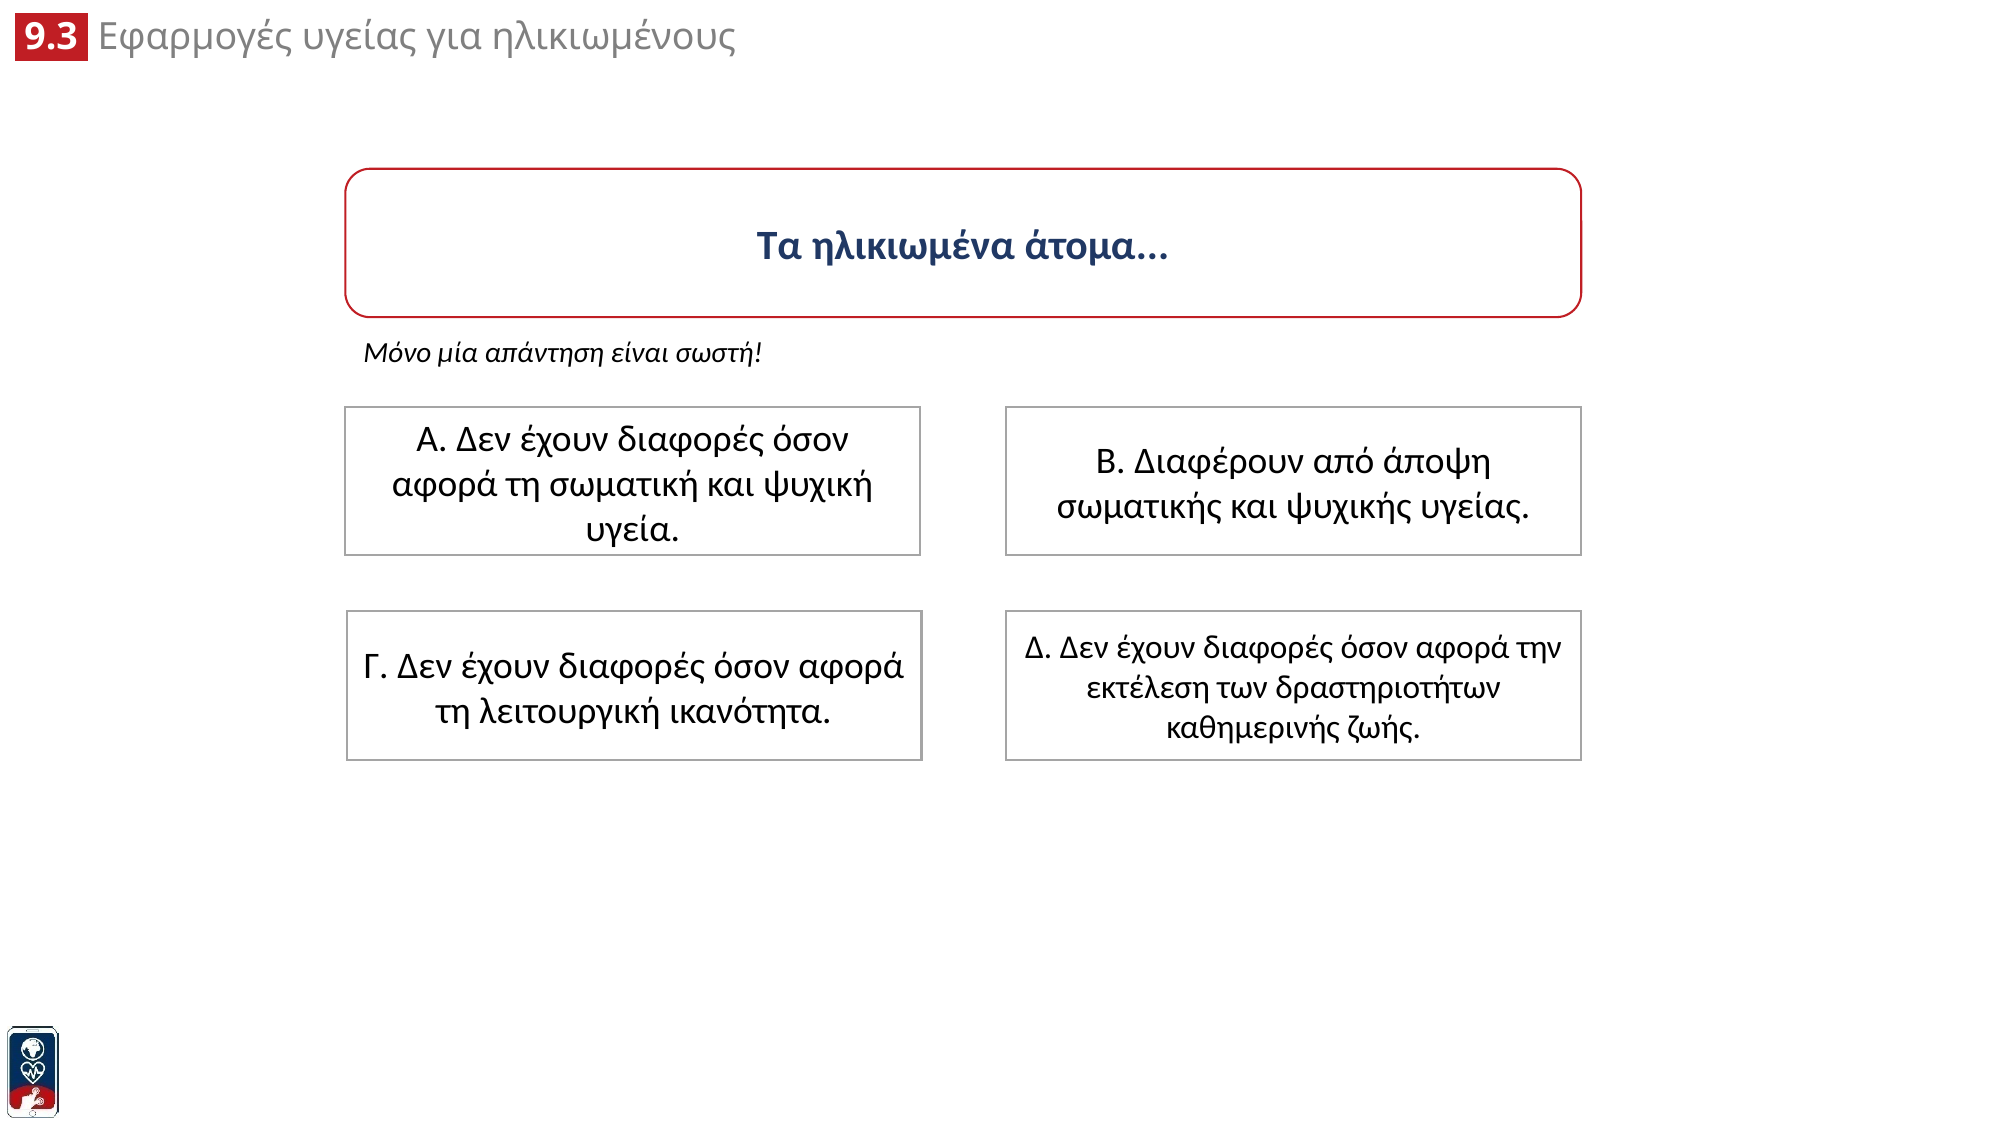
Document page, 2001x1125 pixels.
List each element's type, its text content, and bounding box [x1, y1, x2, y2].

text_box Μόνο μία απάντηση είναι σωστή! [348, 325, 779, 376]
text_box Γ. Δεν έχουν διαφορές όσον αφορά τη λειτουργική ικανότητα. [346, 610, 923, 761]
picture [7, 1026, 59, 1118]
text_box Τα ηλικιωμένα άτομα... [344, 167, 1583, 319]
text_box A. Δεν έχουν διαφορές όσον αφορά τη σωματική και ψυχική υγεία. [344, 406, 921, 556]
text_box Δ. Δεν έχουν διαφορές όσον αφορά την εκτέλεση των δραστηριοτήτων καθημερινής ζωής. [1005, 610, 1582, 761]
text_box B. Διαφέρουν από άποψη σωματικής και ψυχικής υγείας. [1005, 406, 1582, 556]
